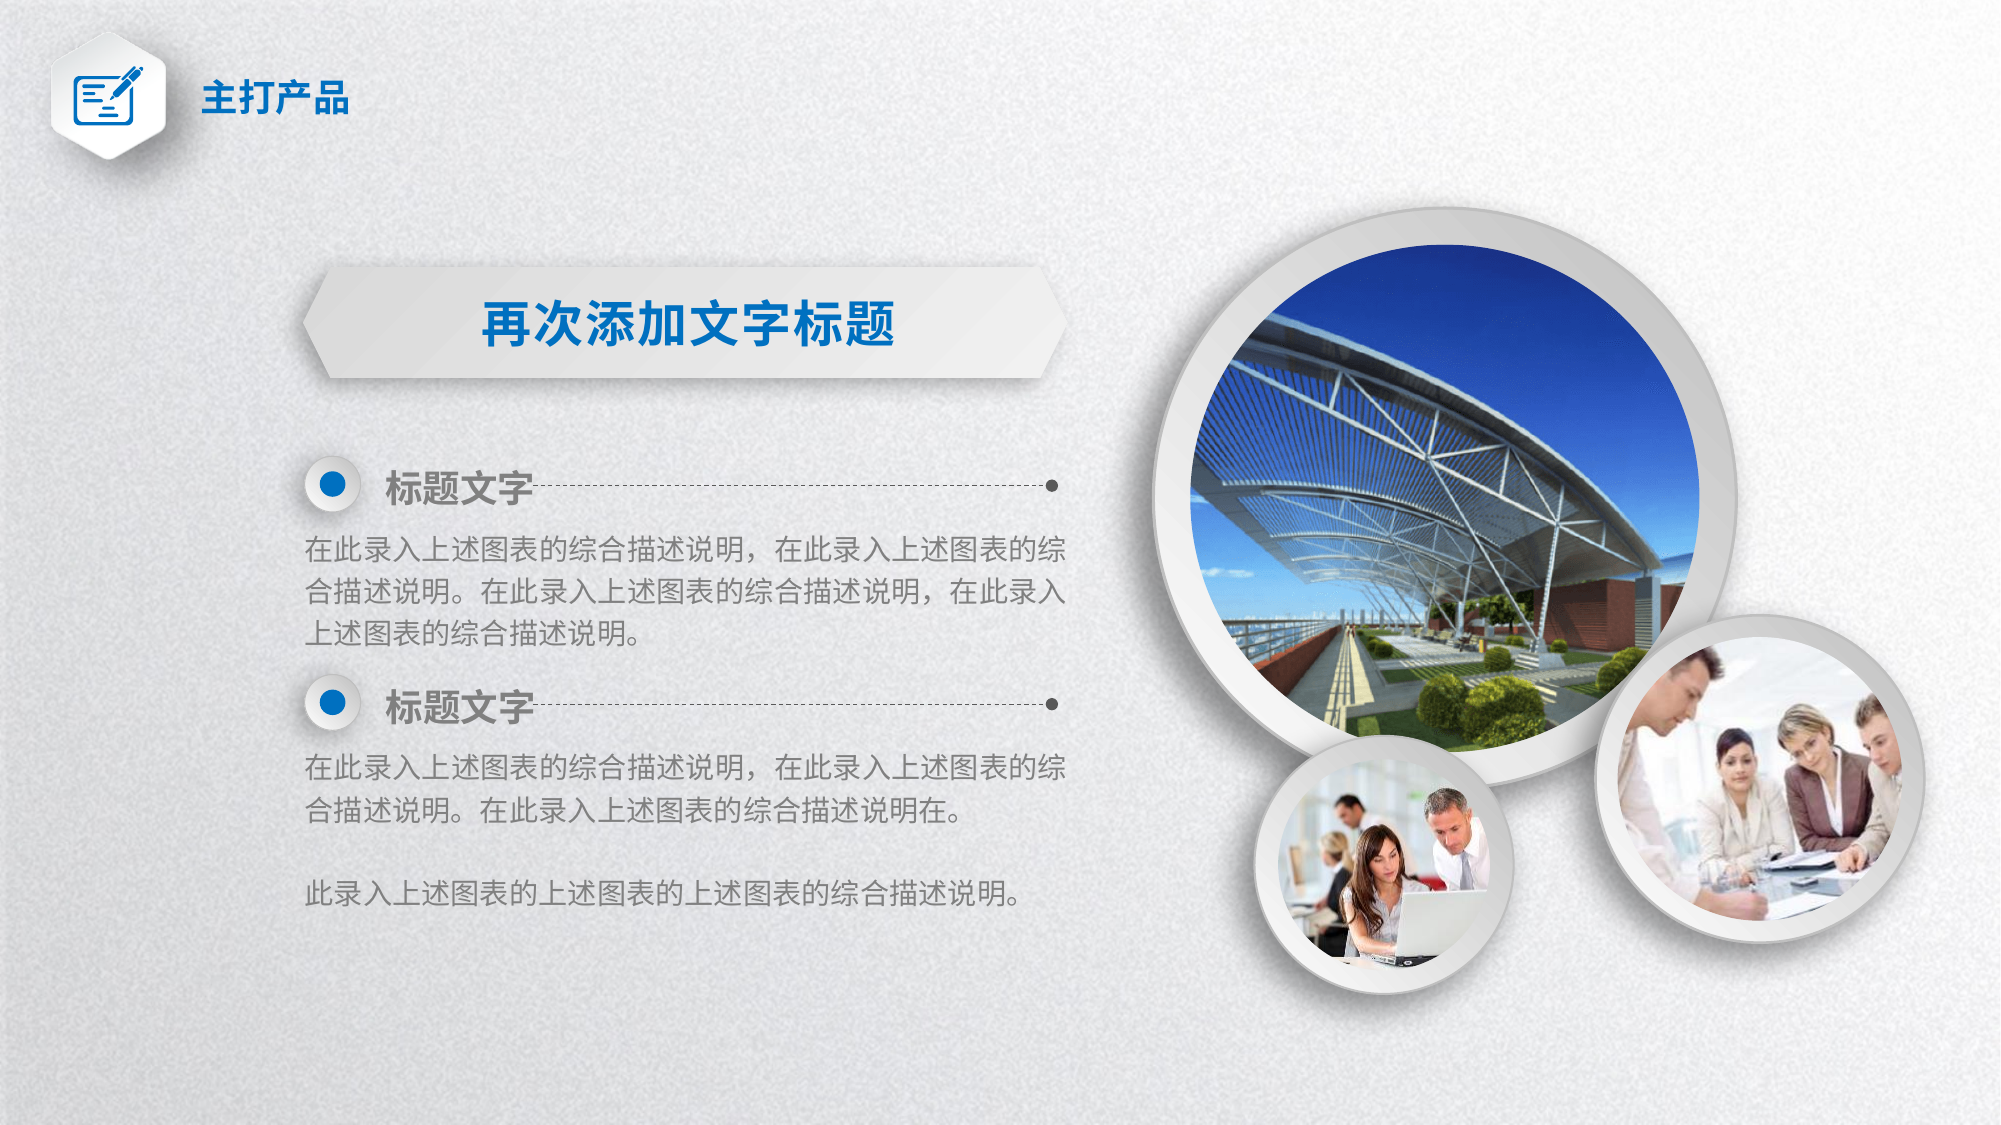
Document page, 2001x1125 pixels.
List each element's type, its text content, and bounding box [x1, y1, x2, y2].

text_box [304, 455, 361, 513]
text_box [1151, 205, 1739, 746]
text_box [301, 265, 1070, 381]
text_box [1188, 242, 1702, 754]
text_box [1465, 723, 1569, 787]
text_box [1252, 733, 1516, 997]
picture [0, 0, 2001, 1125]
text_box 再次添加文字标题 [412, 284, 965, 360]
text_box [1276, 757, 1492, 973]
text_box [304, 674, 361, 731]
text_box 主打产品 [191, 66, 366, 127]
text_box [1615, 634, 1905, 923]
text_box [385, 683, 1053, 726]
text_box 在此录入上述图表的综合描述说明，在此录入上述图表的综合描述说明。在此录入上述图表的综合描述说明，在此录入上述图表的综合描述说明。 [304, 524, 1068, 693]
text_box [385, 464, 1053, 507]
text_box [1593, 613, 1927, 945]
text_box 在此录入上述图表的综合描述说明，在此录入上述图表的综合描述说明。在此录入上述图表的综合描述说明在。 此录入上述图表的上述图表的上述图表的综合描述说明。 [304, 742, 1068, 953]
